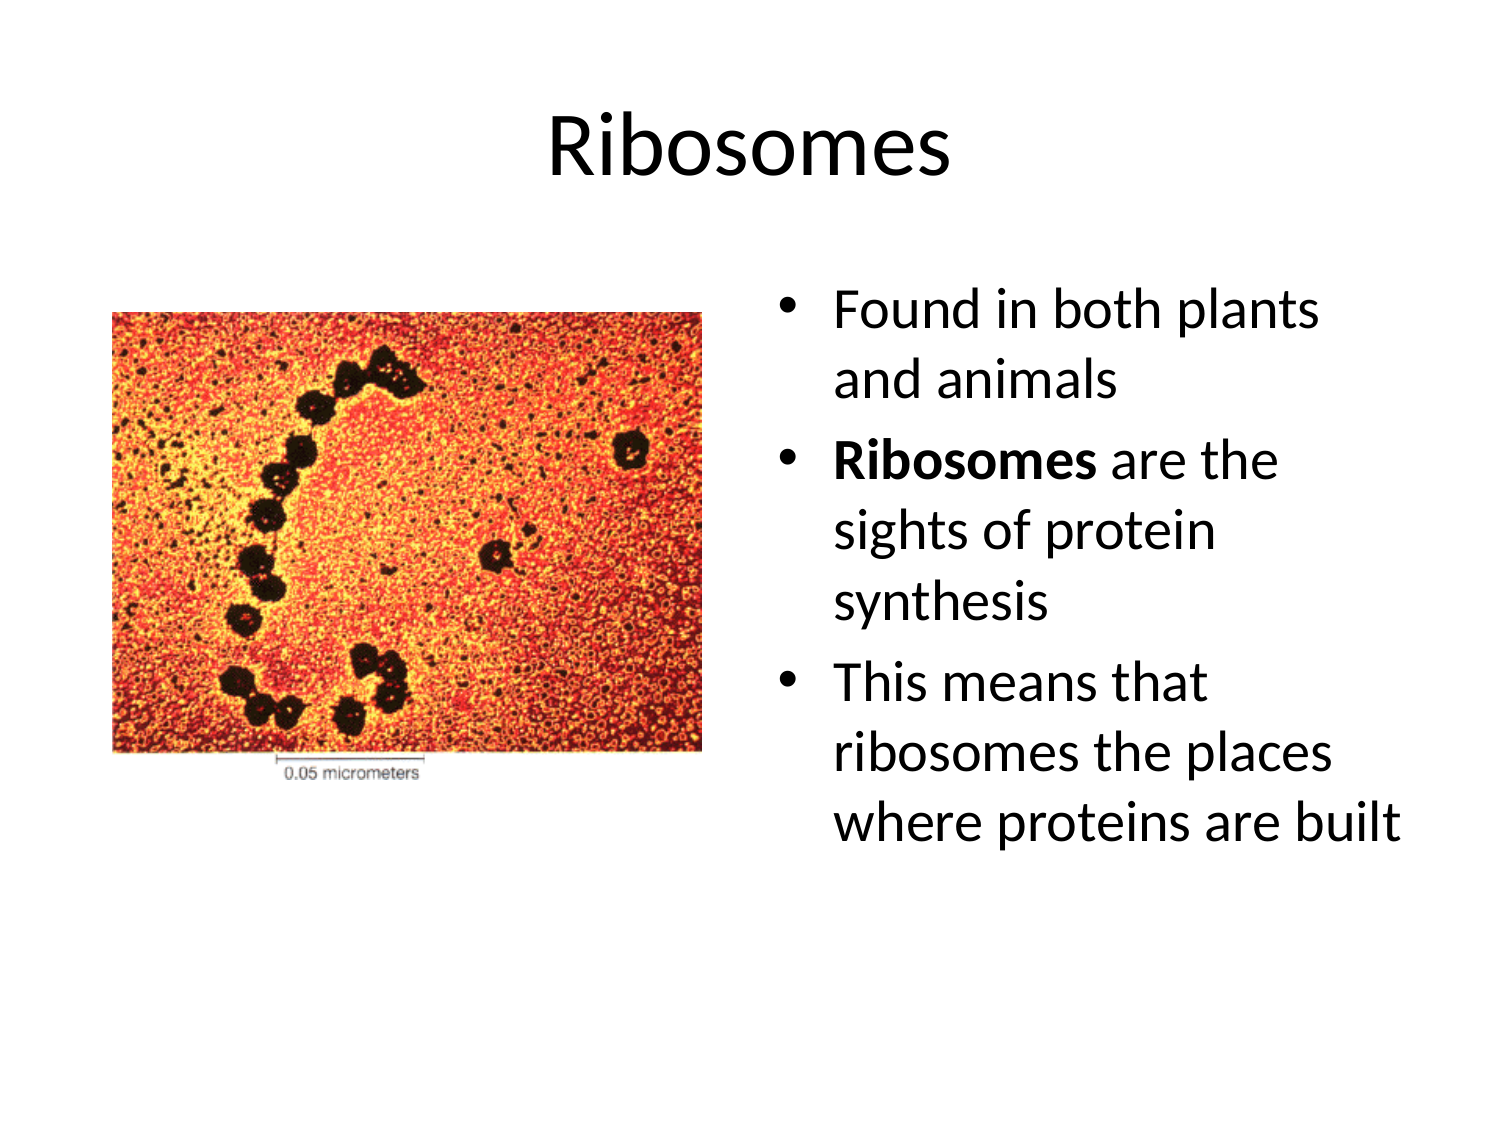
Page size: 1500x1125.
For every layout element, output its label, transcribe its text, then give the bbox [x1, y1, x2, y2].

title Ribosomes [75, 45, 1425, 233]
picture [112, 312, 702, 780]
list Found in both plants and animals Ribosomes are the sights of protein synthesis This means that ribosomes the places where proteins are built [762, 262, 1425, 1005]
